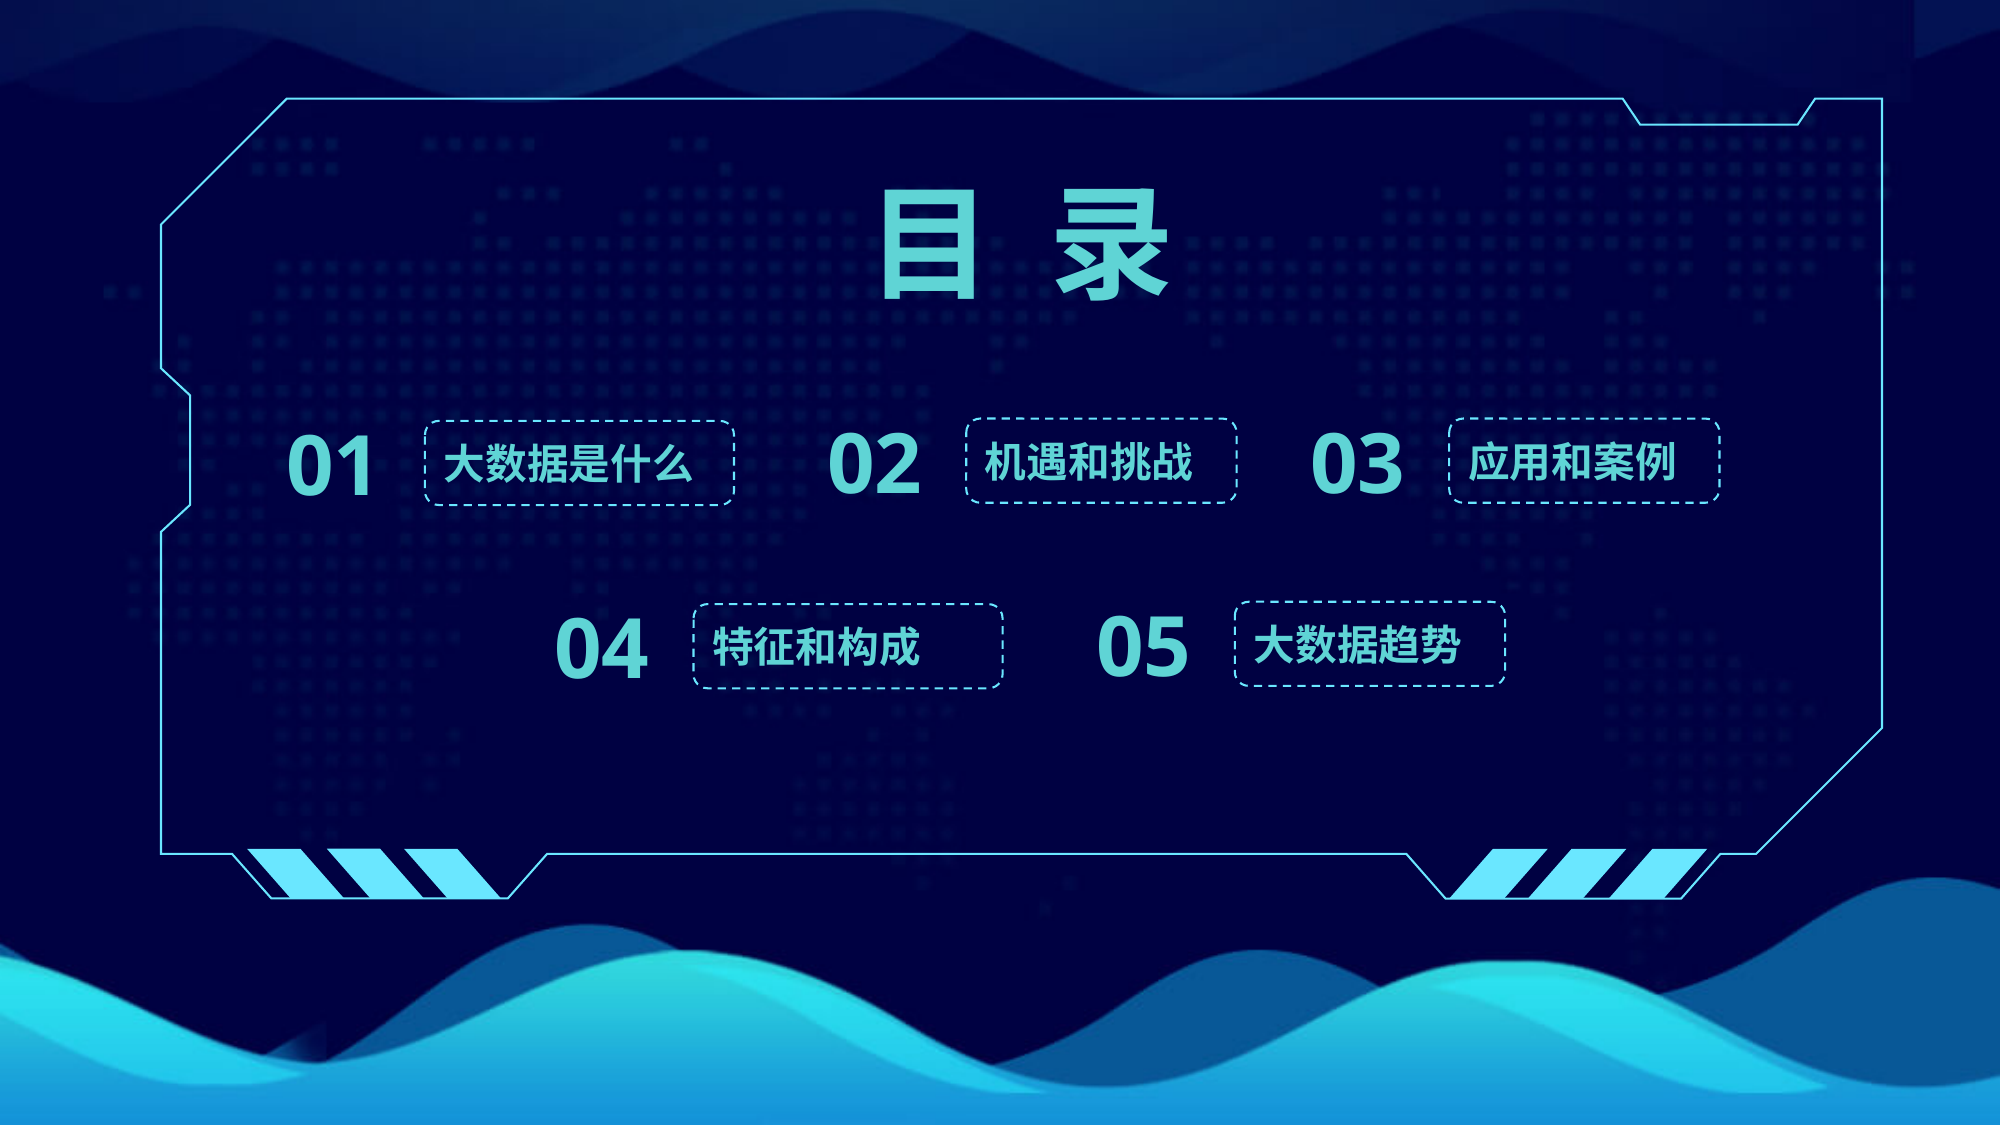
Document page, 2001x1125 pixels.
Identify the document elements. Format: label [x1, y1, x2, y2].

picture [0, 0, 2000, 1125]
text_box [160, 98, 1883, 899]
